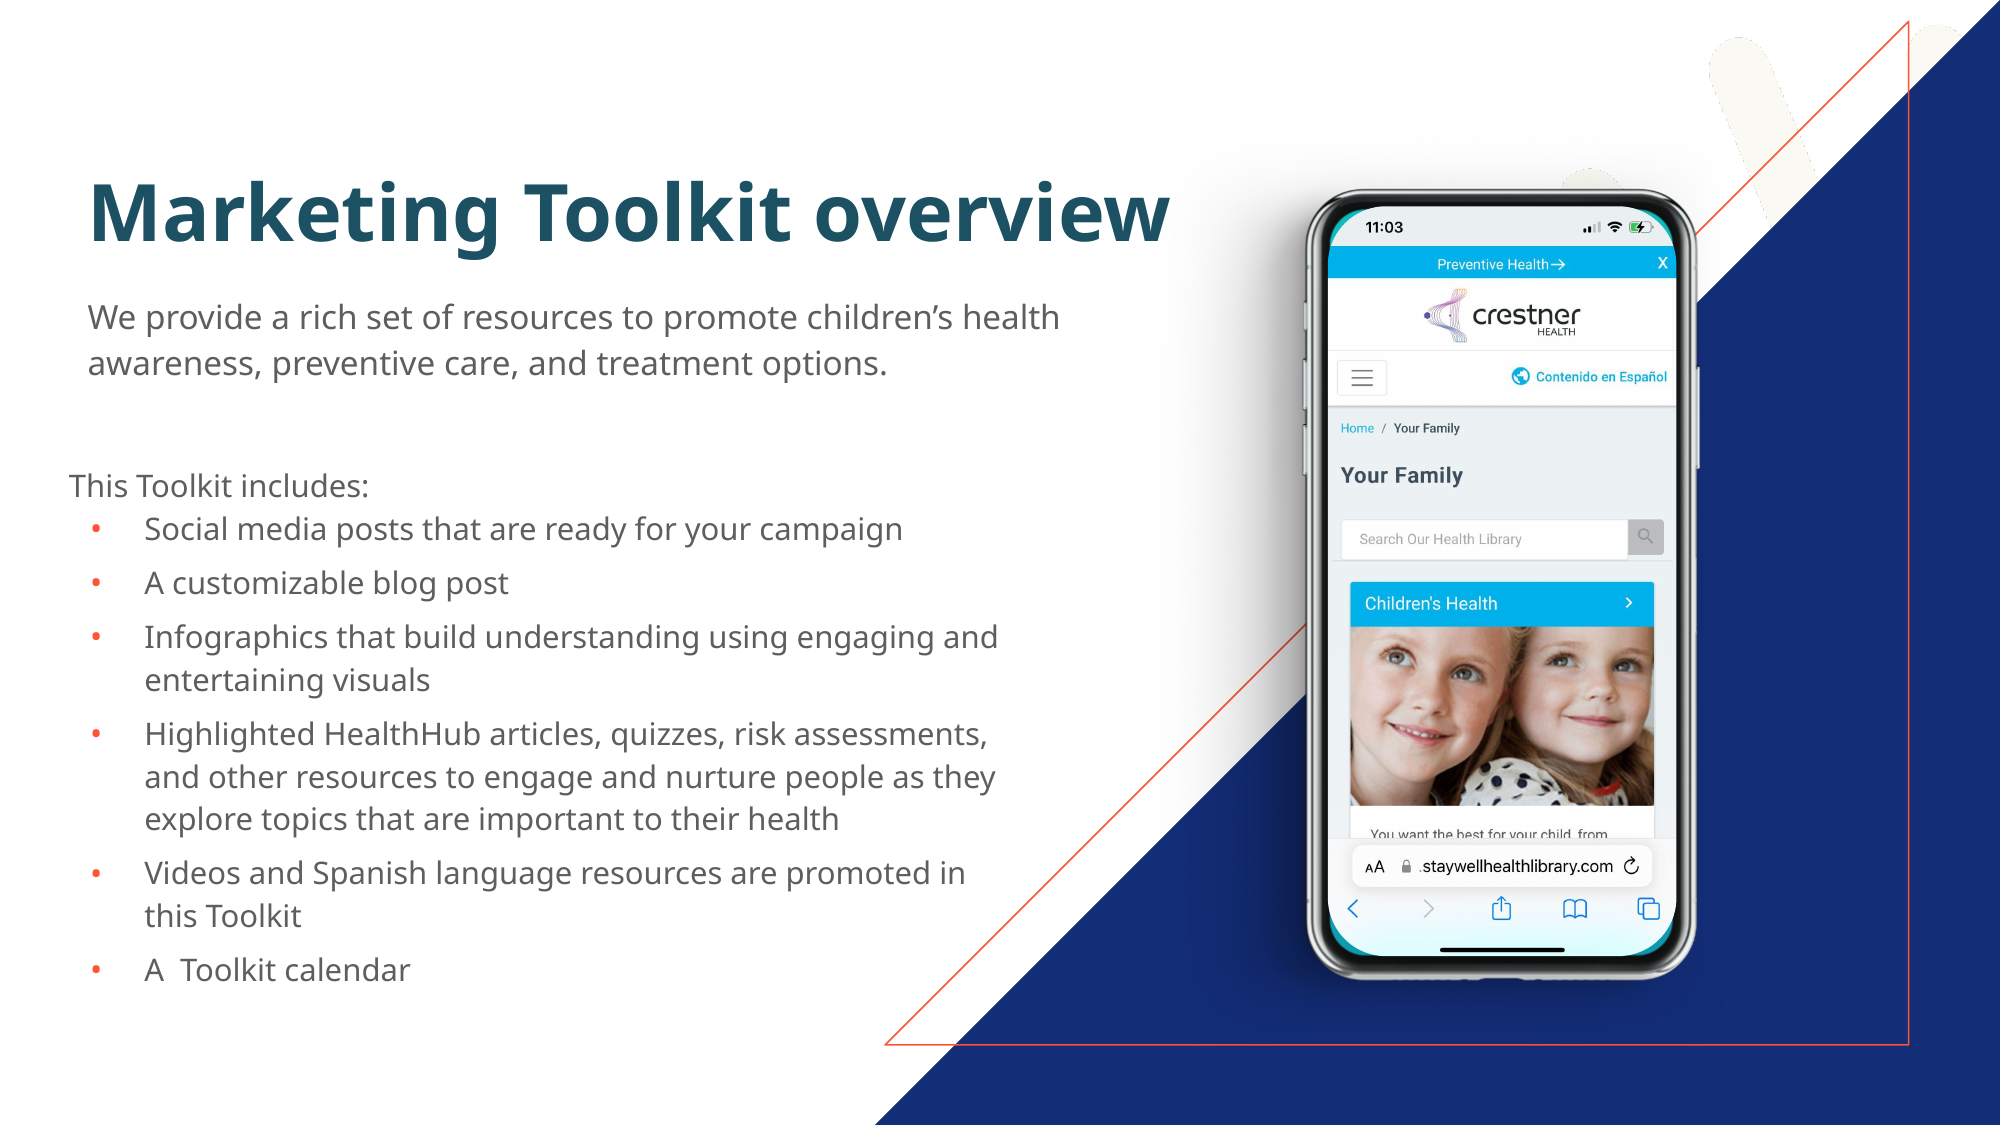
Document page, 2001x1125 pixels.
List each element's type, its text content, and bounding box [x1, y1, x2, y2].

picture [1452, 262, 1463, 269]
picture [1538, 260, 1547, 269]
title Marketing Toolkit overview [87, 48, 1840, 266]
picture [1467, 262, 1480, 269]
picture [1515, 260, 1524, 269]
picture [1660, 258, 1666, 267]
list This Toolkit includes: Social media posts that are ready for your campaign A customizable blog post Infographics that build understanding using engaging and entertaining visuals Highlighted HealthHub articles, quizzes, risk assessments, and other resources to engage and nurture people as they explore topics that are important to their health Videos and Spanish language resources are promoted in this Toolkit A Toolkit calendar [68, 440, 1032, 999]
picture [1327, 206, 1677, 255]
picture [1552, 262, 1565, 267]
list We provide a rich set of resources to promote children’s health awareness, preventive care, and treatment options. [87, 282, 1173, 424]
picture [1439, 260, 1449, 267]
picture [999, 90, 2001, 1102]
